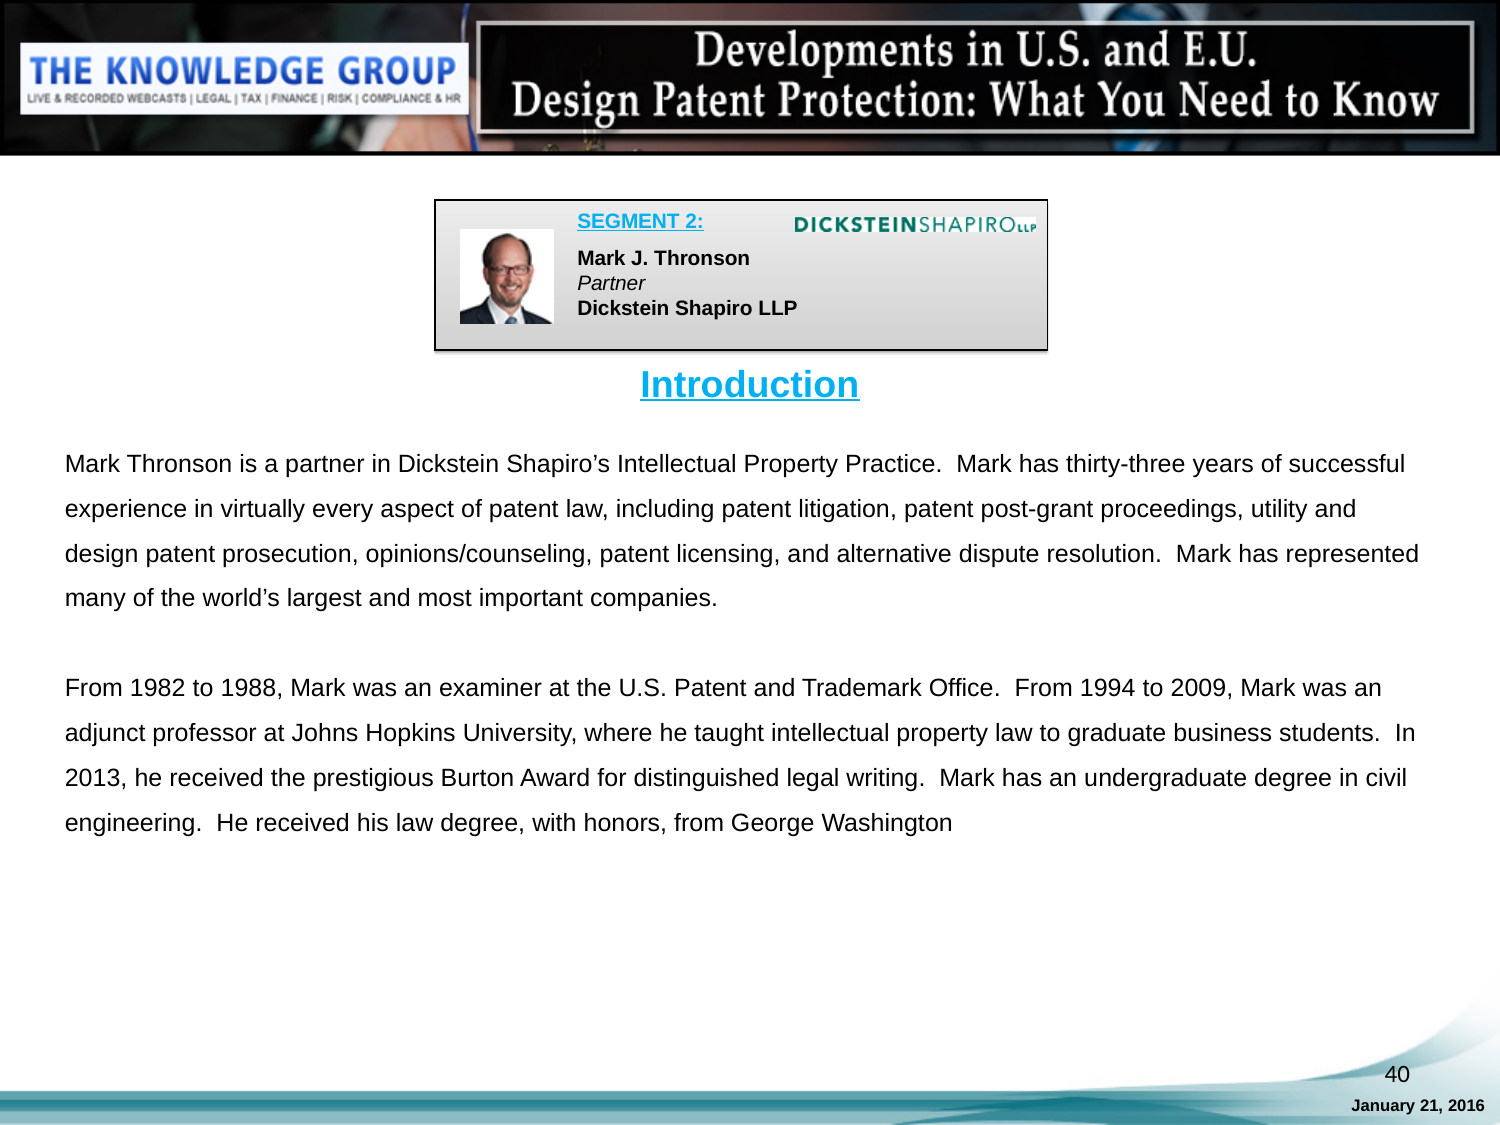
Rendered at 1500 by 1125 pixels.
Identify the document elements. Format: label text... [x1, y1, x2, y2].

picture [0, 412, 1500, 1125]
text_box Introduction [0, 352, 1500, 412]
picture [0, 0, 1500, 352]
text_box Mark Thronson is a partner in Dickstein Shapiro’s Intellectual Property Practice. Mark has thirty-three years of successful experience in virtually every aspect of patent law, including patent litigation, patent post-grant proceedings, utility and design patent prosecution, opinions/counseling, patent licensing, and alternative dispute resolution. Mark has represented many of the world’s largest and most important companies. From 1982 to 1988, Mark was an examiner at the U.S. Patent and Trademark Office. From 1994 to 2009, Mark was an adjunct professor at Johns Hopkins University, where he taught intellectual property law to graduate business students. In 2013, he received the prestigious Burton Award for distinguished legal writing. Mark has an undergraduate degree in civil engineering. He received his law degree, with honors, from George Washington [50, 424, 1450, 844]
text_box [434, 199, 1048, 351]
text_box January 21, 2016 [1100, 1087, 1500, 1123]
slide_number 40 [1074, 1042, 1425, 1103]
